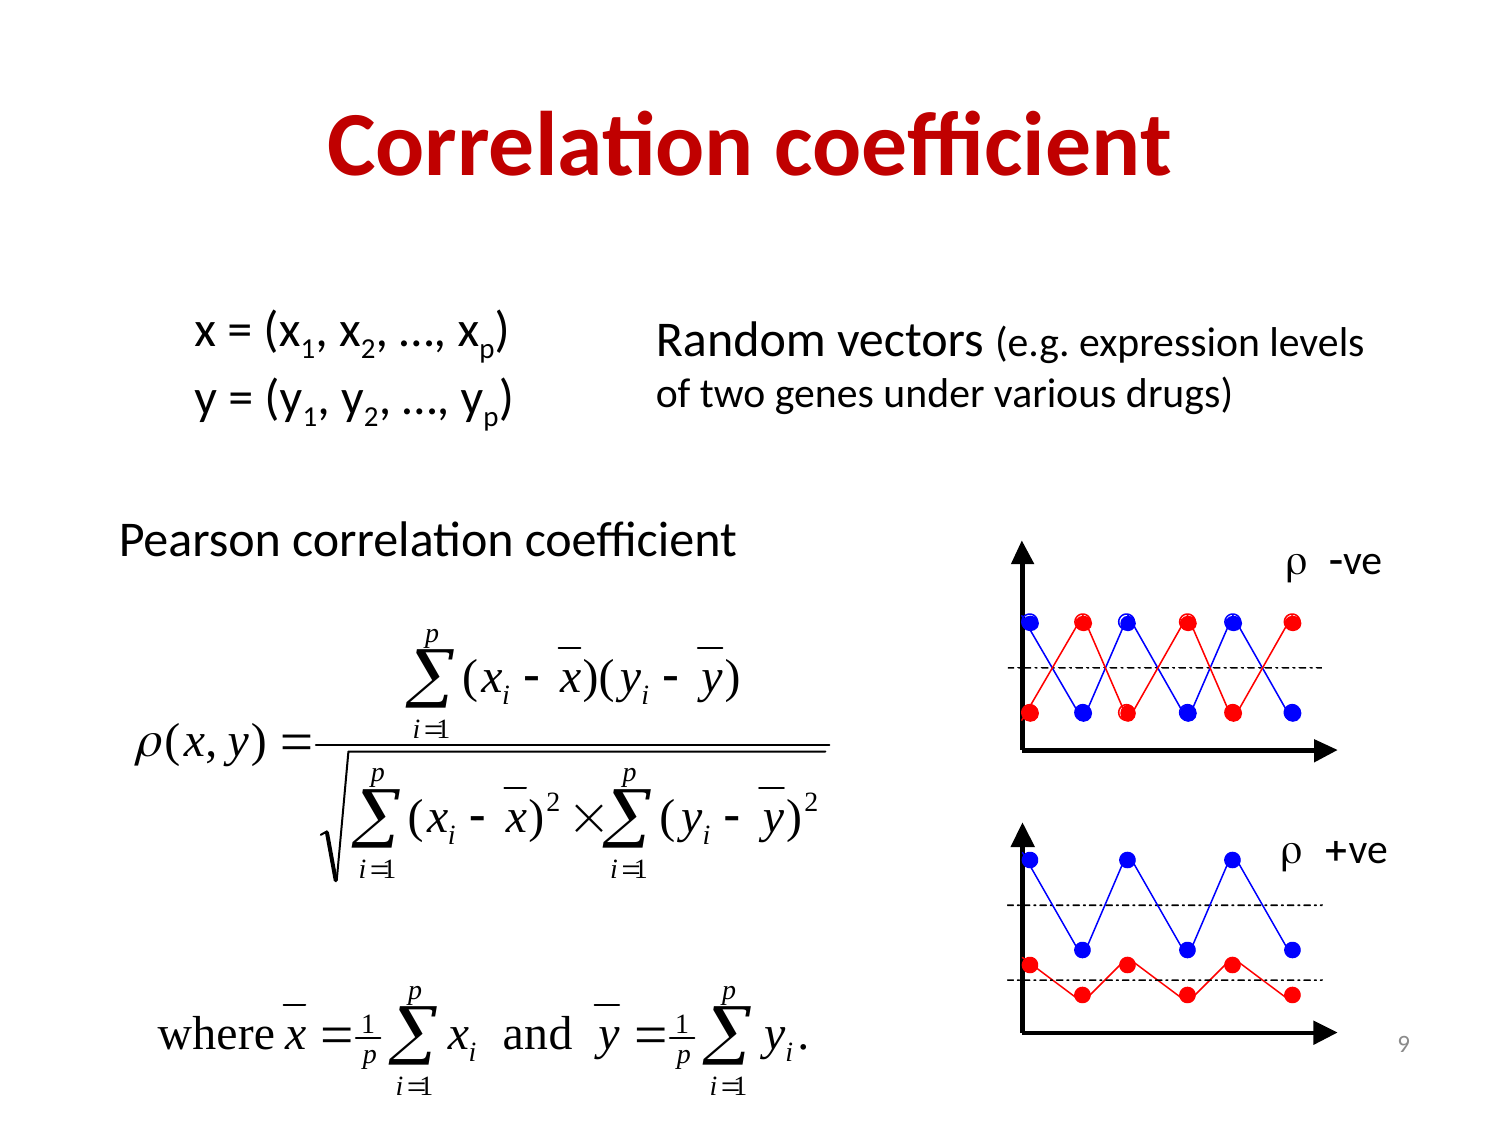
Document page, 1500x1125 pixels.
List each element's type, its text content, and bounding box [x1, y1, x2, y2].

text_box x = (x1, x2, …, xp) y = (y1, y2, …, yp) [179, 288, 529, 440]
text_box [962, 762, 1413, 1063]
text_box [962, 524, 1413, 762]
title Correlation coefficient [75, 45, 1425, 233]
text_box Random vectors (e.g. expression levels of two genes under various drugs) [641, 298, 1380, 424]
slide_number 9 [1074, 1012, 1425, 1073]
text_box Pearson correlation coefficient [104, 499, 753, 574]
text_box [124, 612, 838, 1107]
